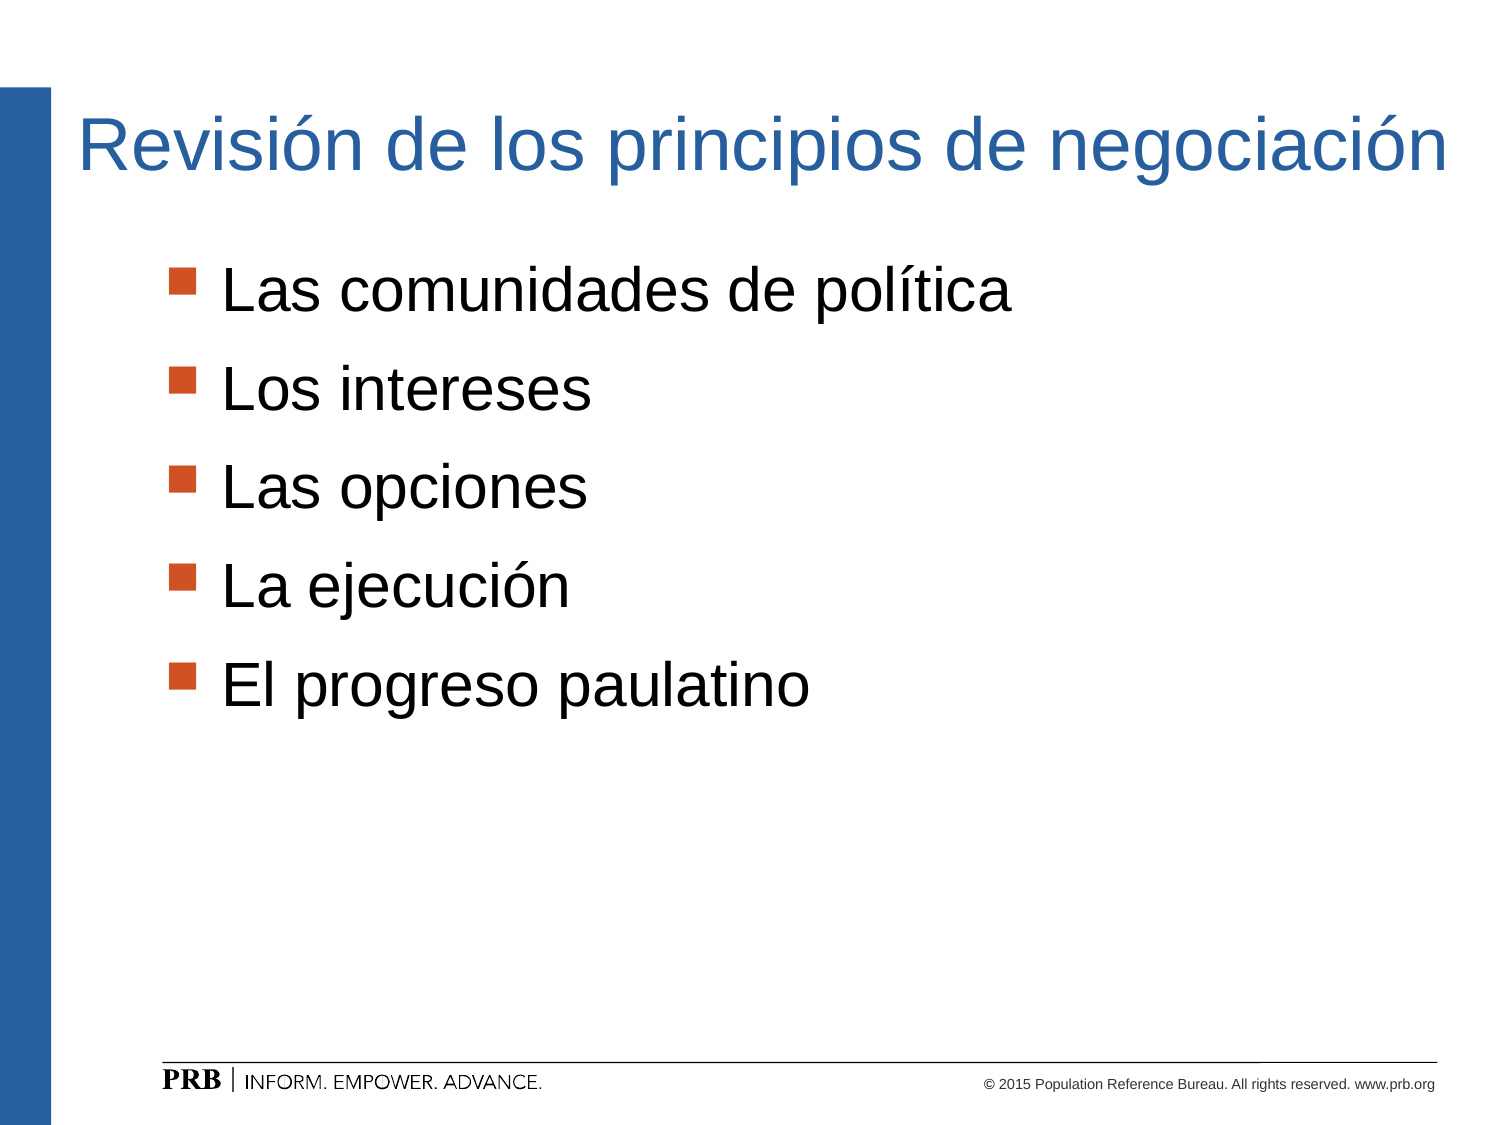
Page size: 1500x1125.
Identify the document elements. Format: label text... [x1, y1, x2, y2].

title Revisión de los principios de negociación [62, 87, 1476, 251]
list Las comunidades de política Los intereses Las opciones La ejecución El progreso paulatino [149, 249, 1419, 863]
